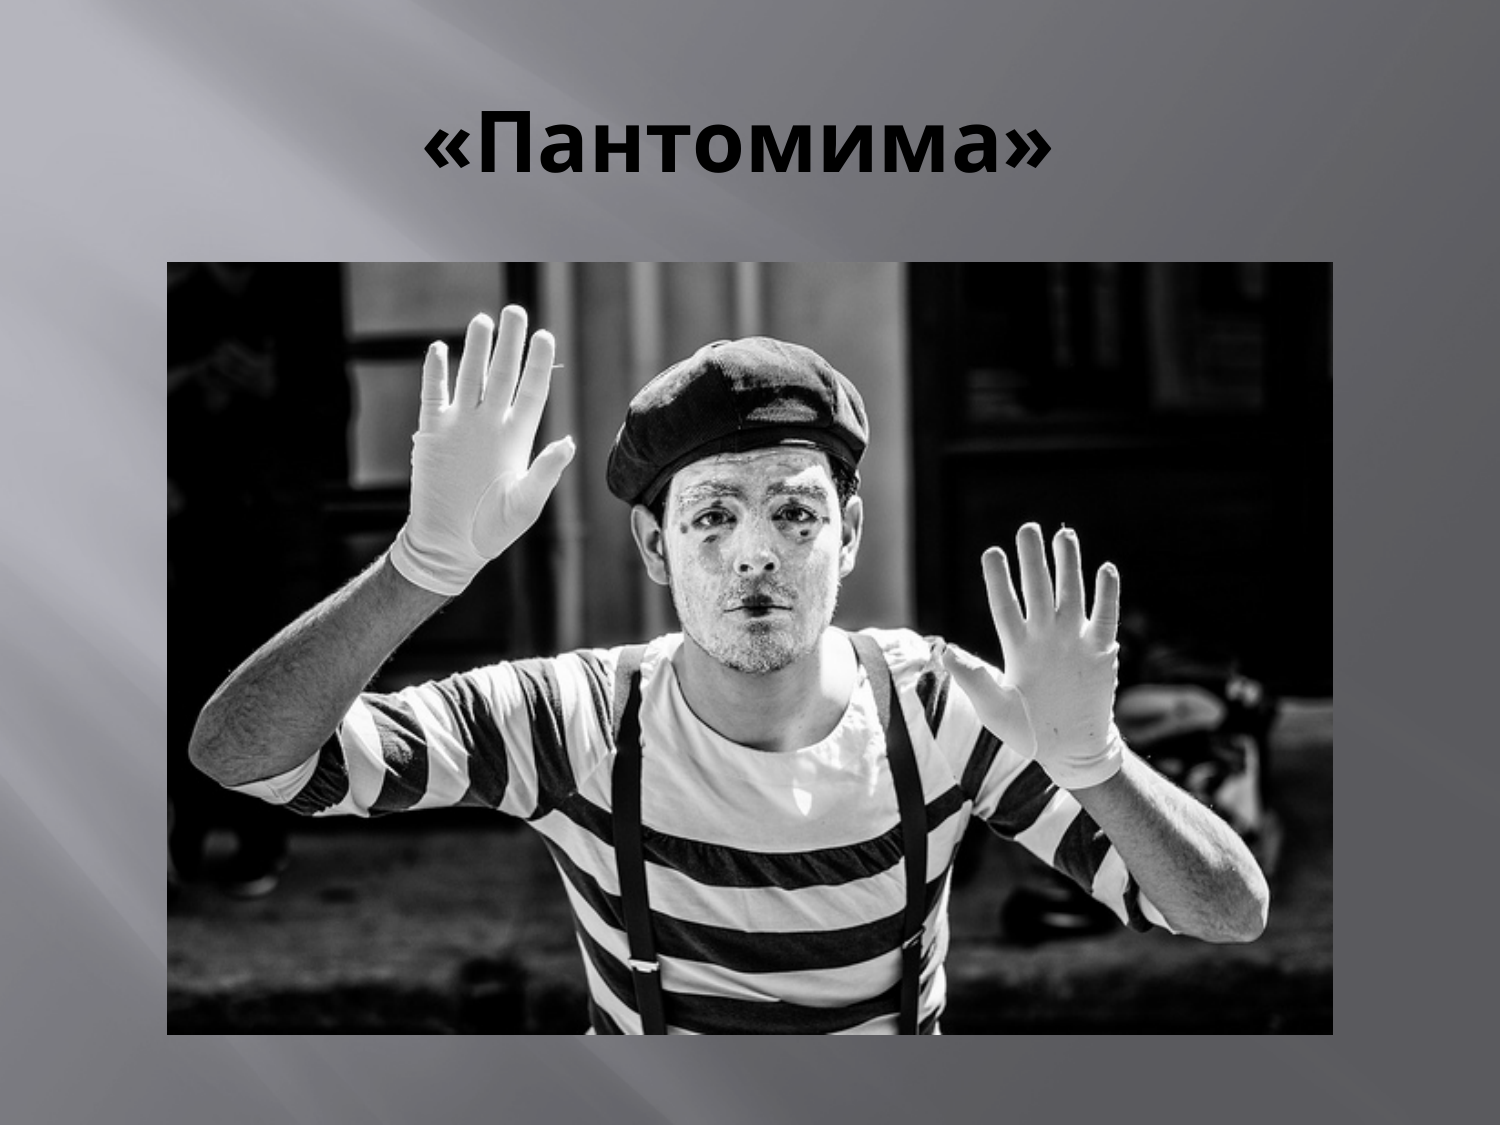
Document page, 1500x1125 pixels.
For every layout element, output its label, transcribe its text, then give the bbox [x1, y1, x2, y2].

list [166, 262, 1334, 1036]
title «Пантомима» [75, 45, 1425, 233]
